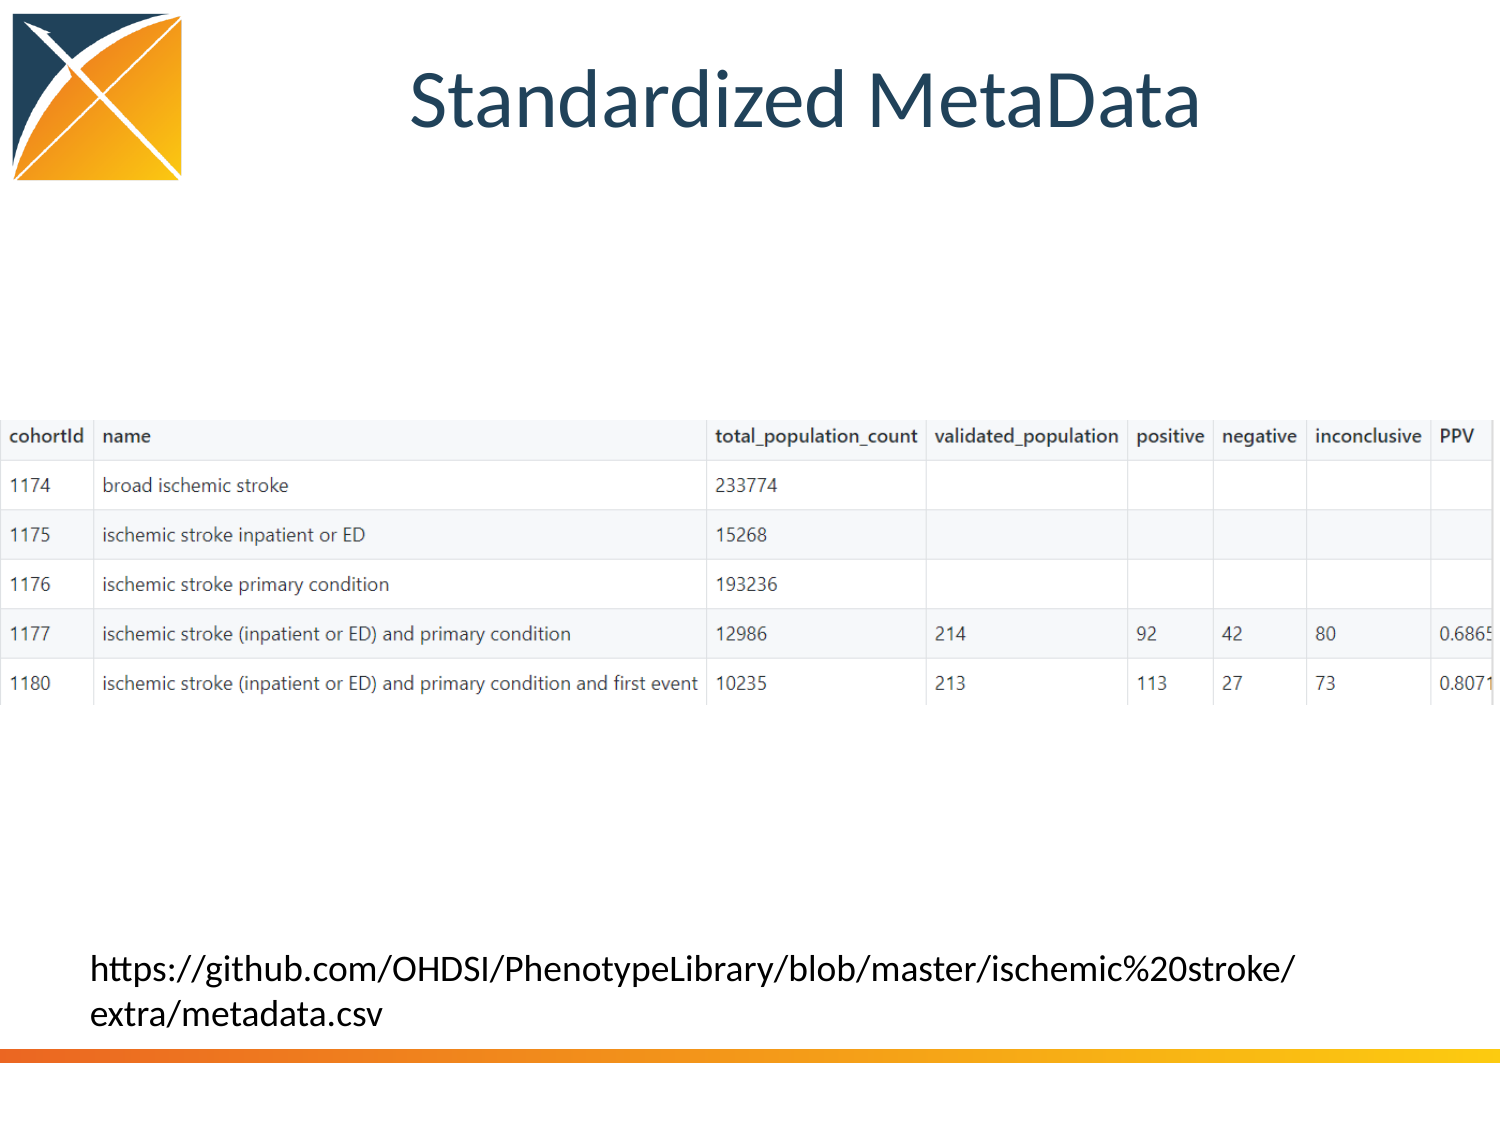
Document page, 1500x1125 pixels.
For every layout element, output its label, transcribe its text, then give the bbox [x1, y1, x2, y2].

picture [0, 0, 206, 200]
text_box https://github.com/OHDSI/PhenotypeLibrary/blob/master/ischemic%20stroke/extra/metadata.csv [75, 936, 1359, 1042]
picture [0, 420, 1500, 705]
title Standardized MetaData [187, 24, 1425, 163]
